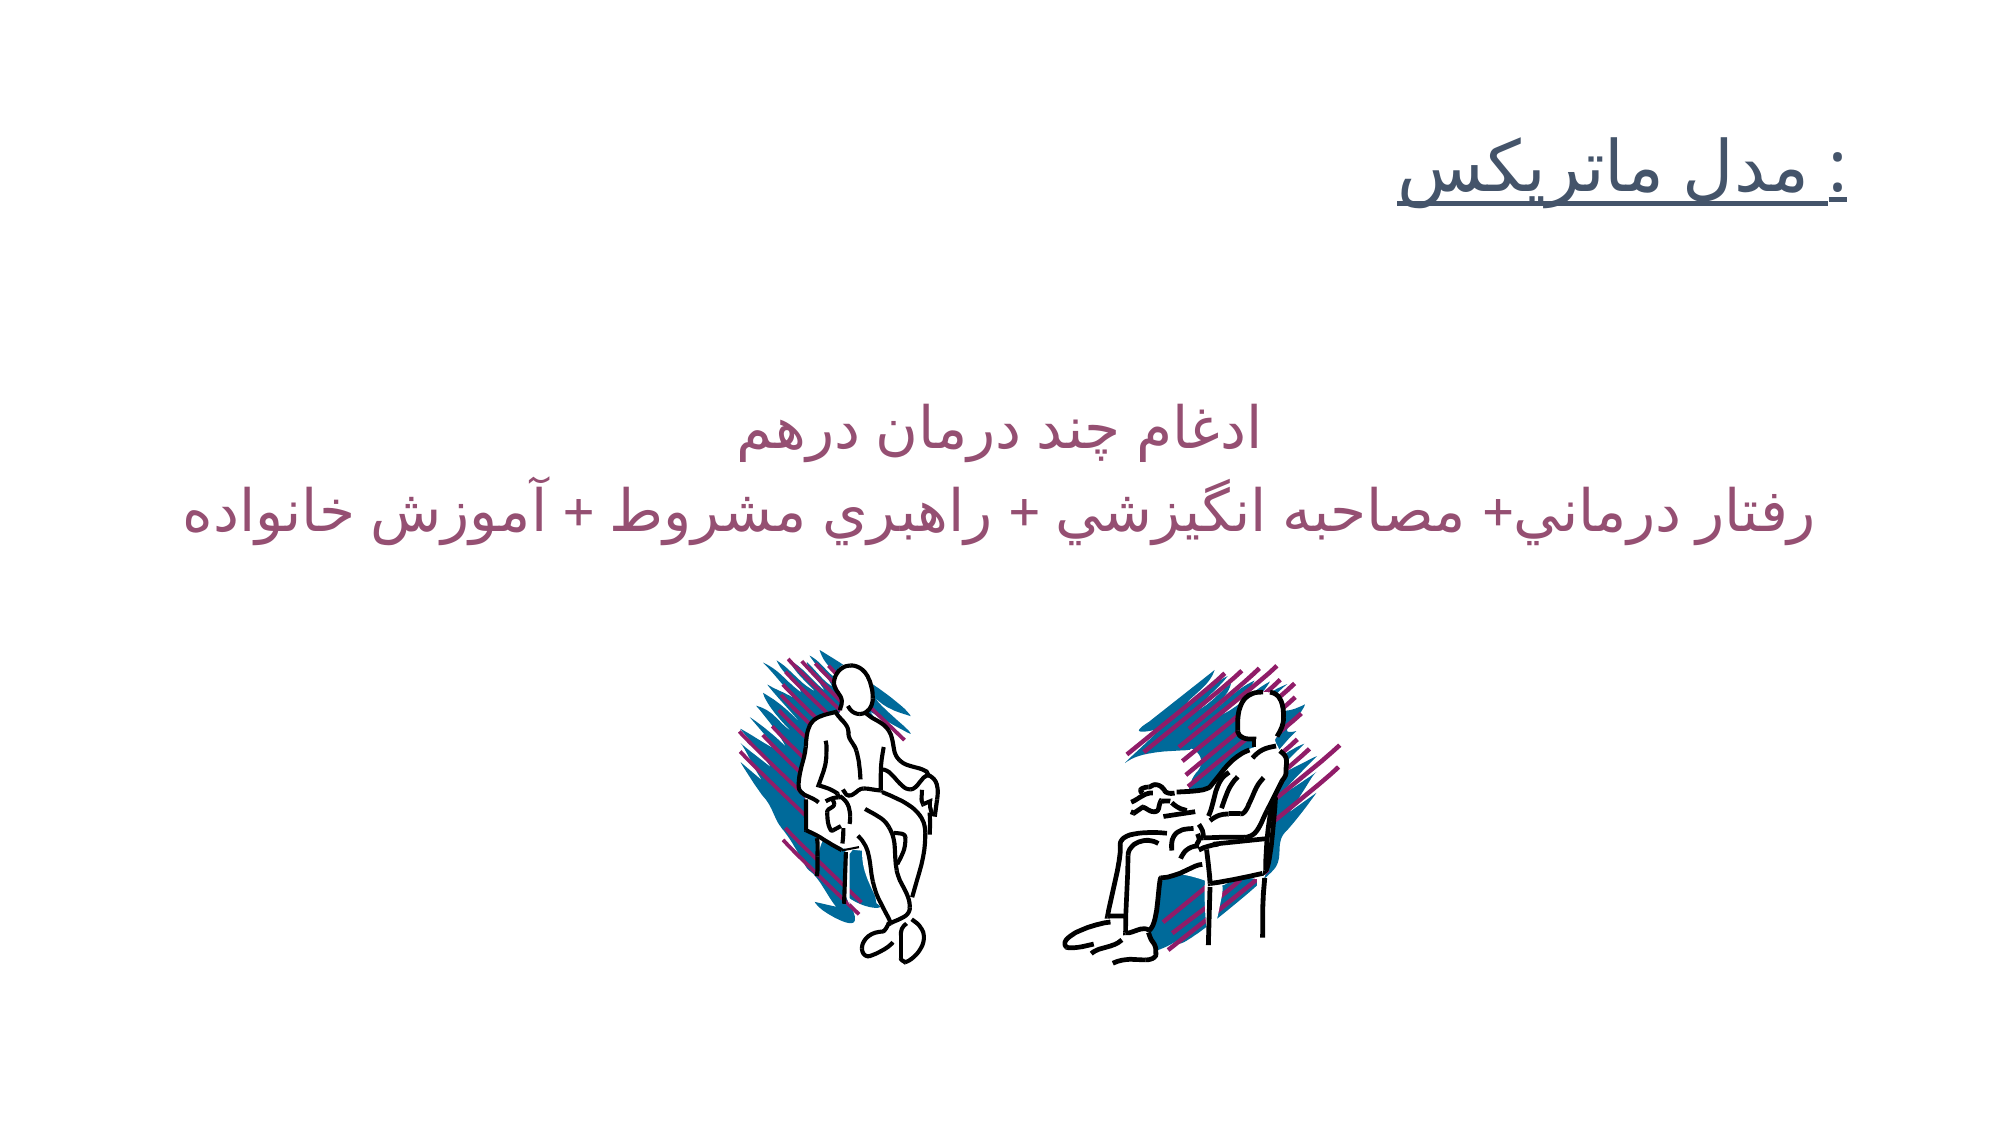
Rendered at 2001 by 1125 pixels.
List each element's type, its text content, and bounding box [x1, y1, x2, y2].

list ادغام چند درمان درهم رفتار درماني+ مصاحبه انگيزشي + راهبري مشروط + آموزش خانواده [137, 299, 1863, 1014]
picture [737, 649, 945, 965]
picture [1062, 662, 1342, 966]
title مدل ماتريكس : [137, 59, 1863, 278]
